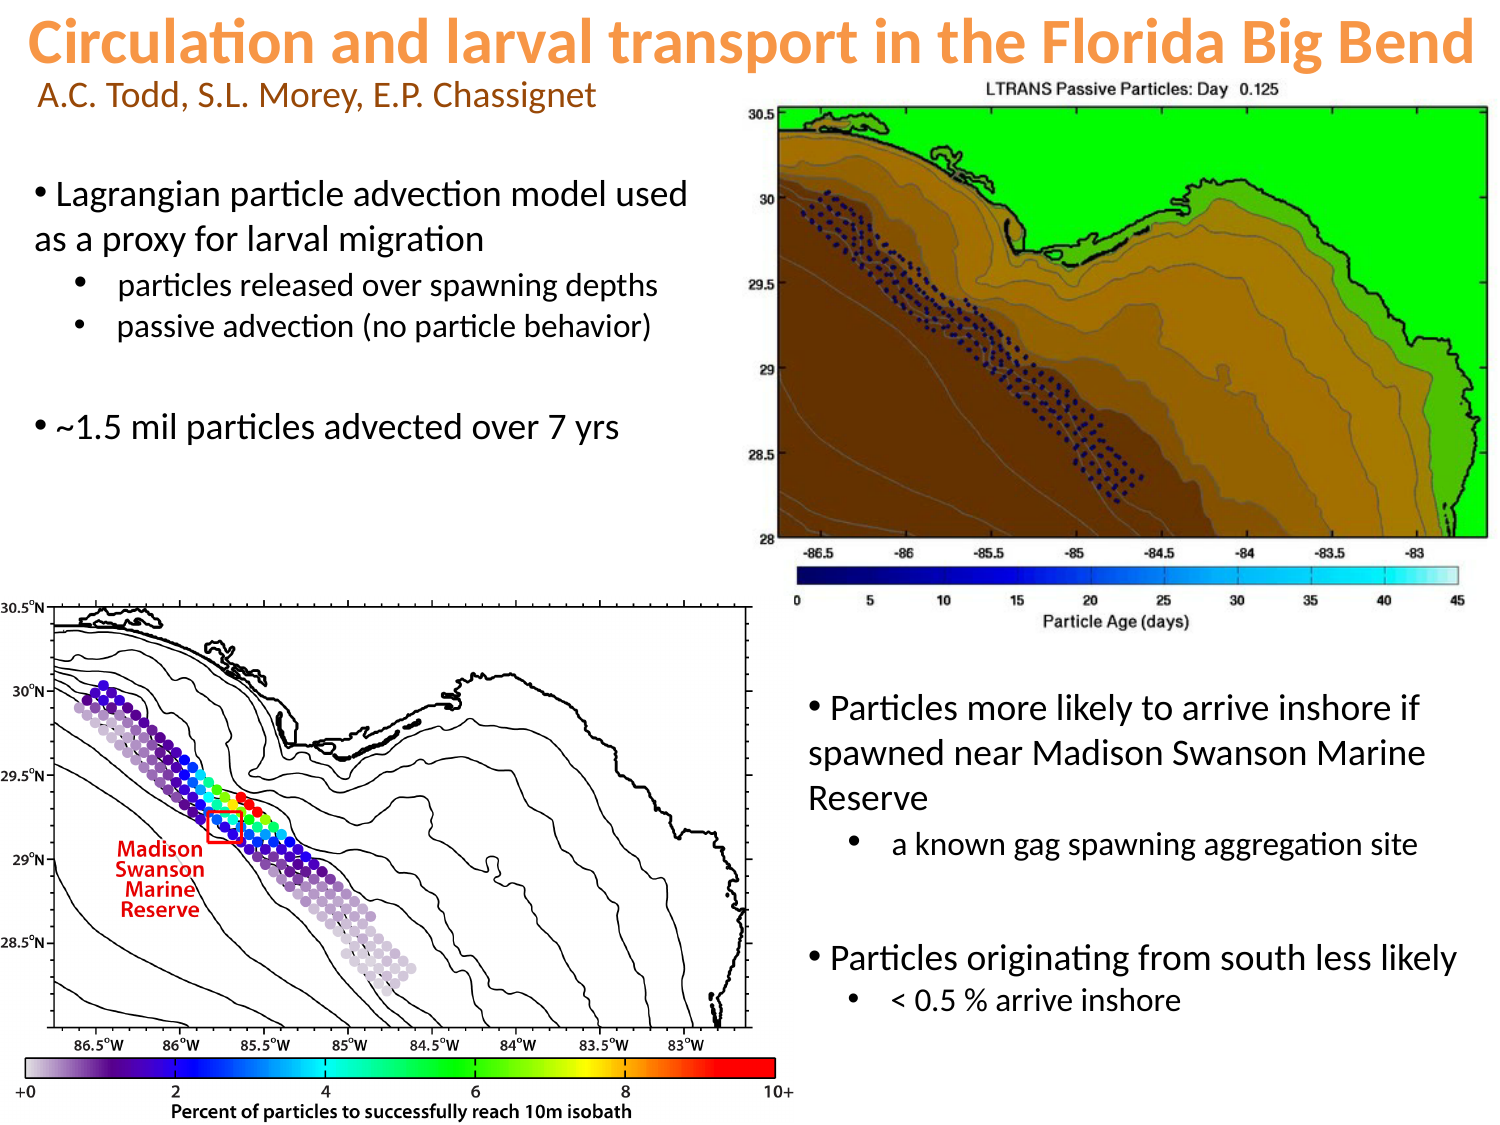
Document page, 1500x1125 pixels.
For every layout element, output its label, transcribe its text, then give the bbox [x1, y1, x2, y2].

text_box Particles more likely to arrive inshore if spawned near Madison Swanson Marine Reserve a known gag spawning aggregation site Particles originating from south less likely < 0.5 % arrive inshore [798, 675, 1489, 1070]
text_box A.C. Todd, S.L. Morey, E.P. Chassignet [22, 62, 613, 123]
picture [0, 596, 794, 1123]
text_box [741, 77, 1500, 637]
text_box Lagrangian particle advection model used as a proxy for larval migration particles released over spawning depths passive advection (no particle behavior) ~1.5 mil particles advected over 7 yrs [19, 161, 736, 545]
text_box Circulation and larval transport in the Florida Big Bend [0, 3, 1500, 85]
